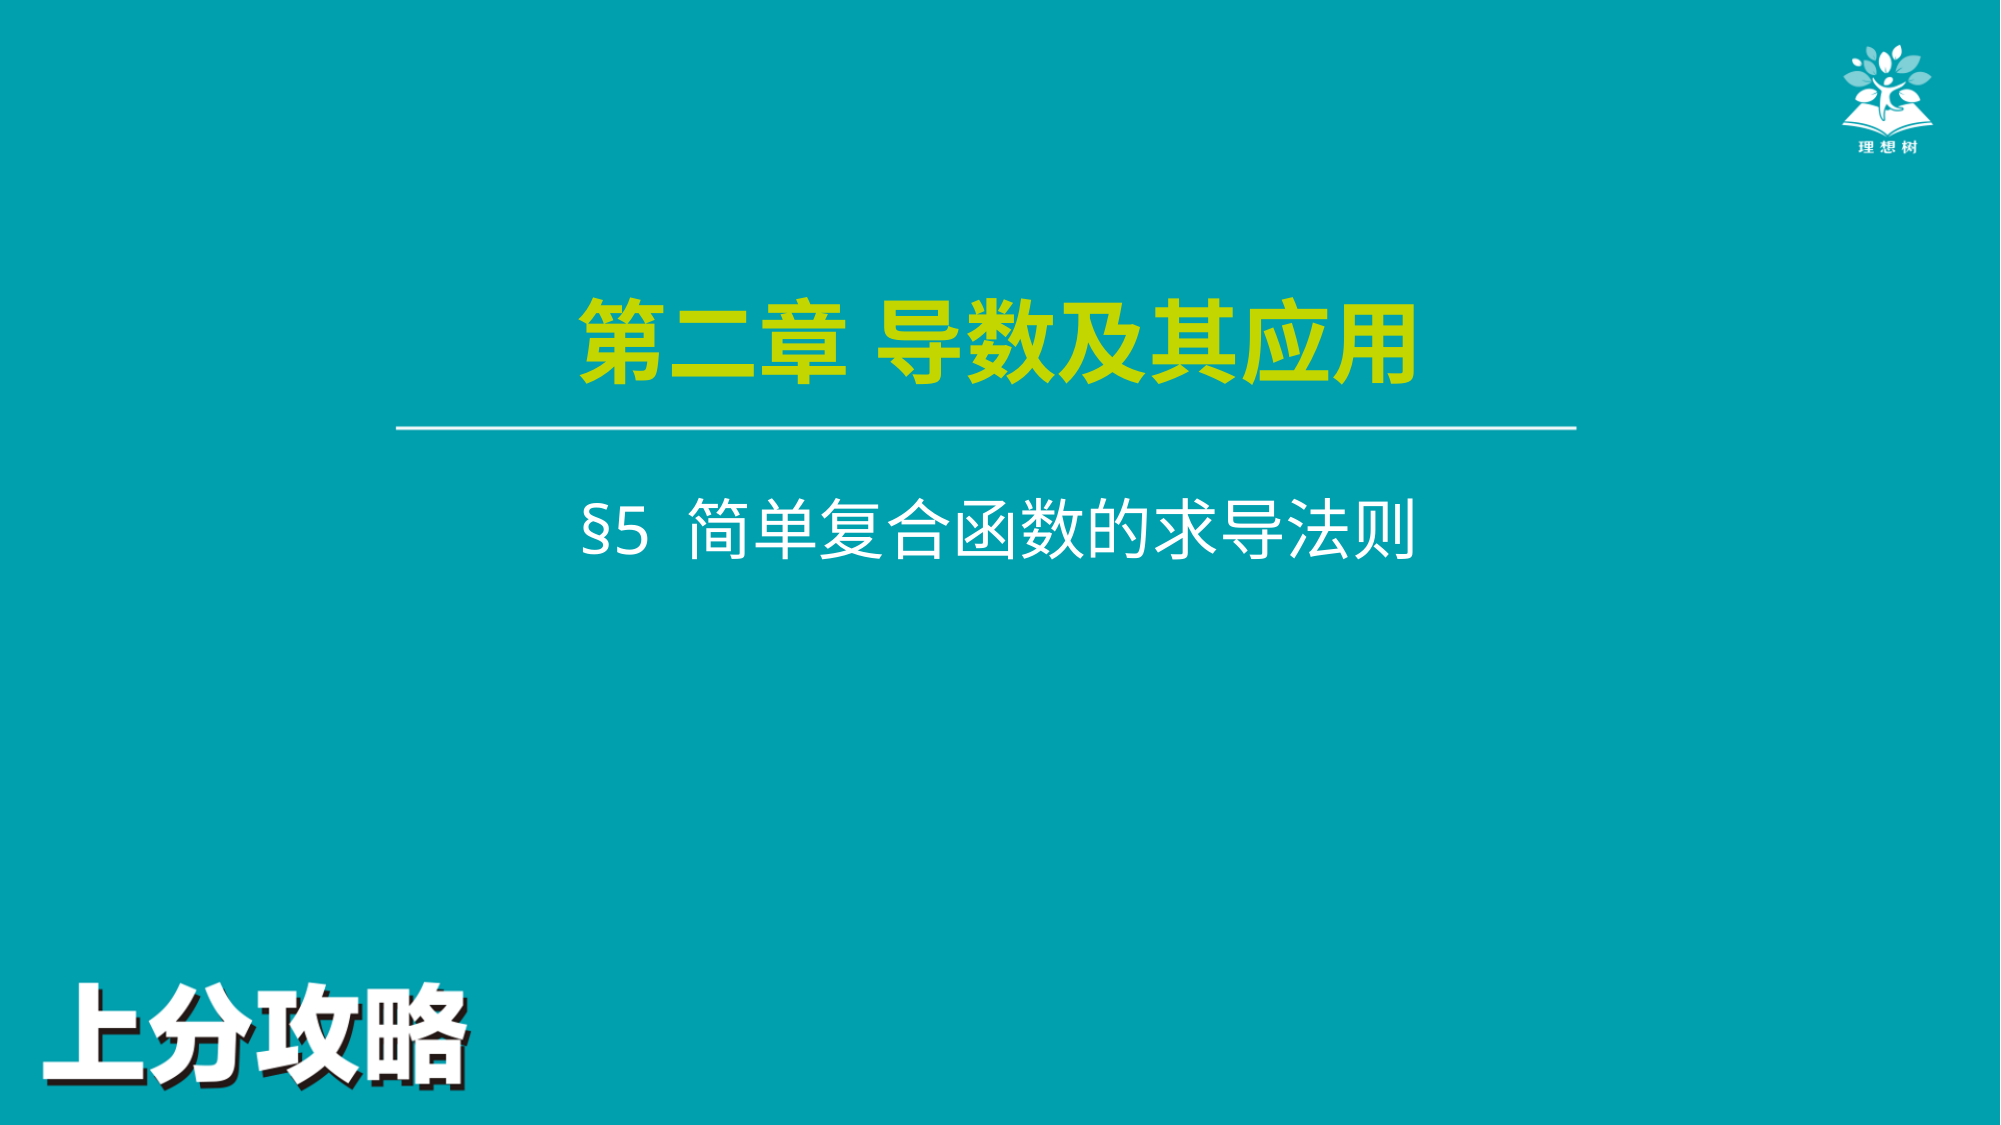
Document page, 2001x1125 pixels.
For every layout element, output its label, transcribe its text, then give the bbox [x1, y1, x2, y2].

picture [0, 0, 2000, 265]
text_box §5 简单复合函数的求导法则 [0, 472, 2000, 579]
picture [0, 413, 2000, 472]
text_box 第二章 导数及其应用 [0, 265, 2000, 413]
picture [0, 579, 2000, 1125]
